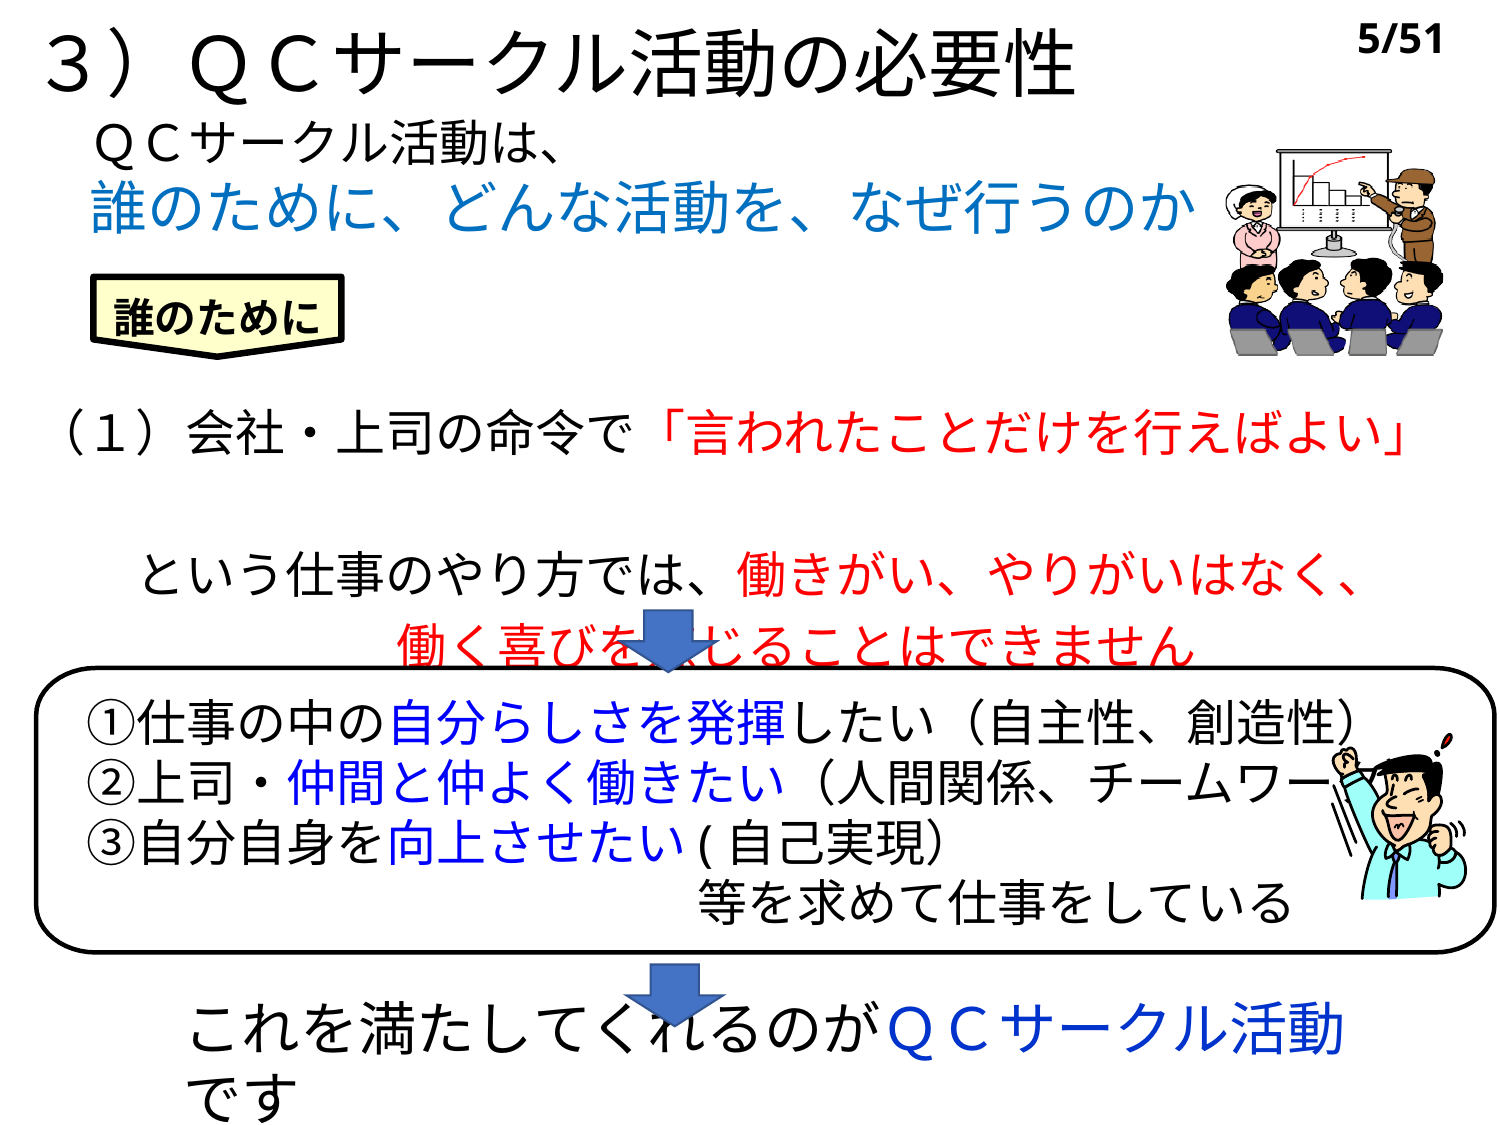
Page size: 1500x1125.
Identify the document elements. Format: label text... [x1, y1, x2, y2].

text_box [622, 963, 727, 1028]
text_box 5/51 [1357, 18, 1500, 62]
text_box 誰のために [93, 276, 342, 357]
text_box ３）ＱＣサークル活動の必要性 [29, 0, 1320, 107]
text_box [1225, 149, 1444, 356]
picture [1323, 728, 1474, 903]
text_box ①仕事の中の自分らしさを発揮したい（自主性、創造性） ②上司・仲間と仲よく働きたい（人間関係、チームワーク） ③自分自身を向上させたい(自己実現） 等を求めて仕事をしている [36, 667, 1495, 953]
text_box （１）会社・上司の命令で「言われたことだけを行えばよい」 という仕事のやり方では、働きがい、やりがいはなく、 働く喜びを感じることはできません [0, 376, 1495, 676]
text_box これを満たしてくれるのがＱＣサークル活動です [87, 992, 1360, 1125]
text_box [616, 609, 721, 674]
text_box ＱＣサークル活動は、 誰のために、どんな活動を、なぜ行うのか [87, 98, 1421, 312]
